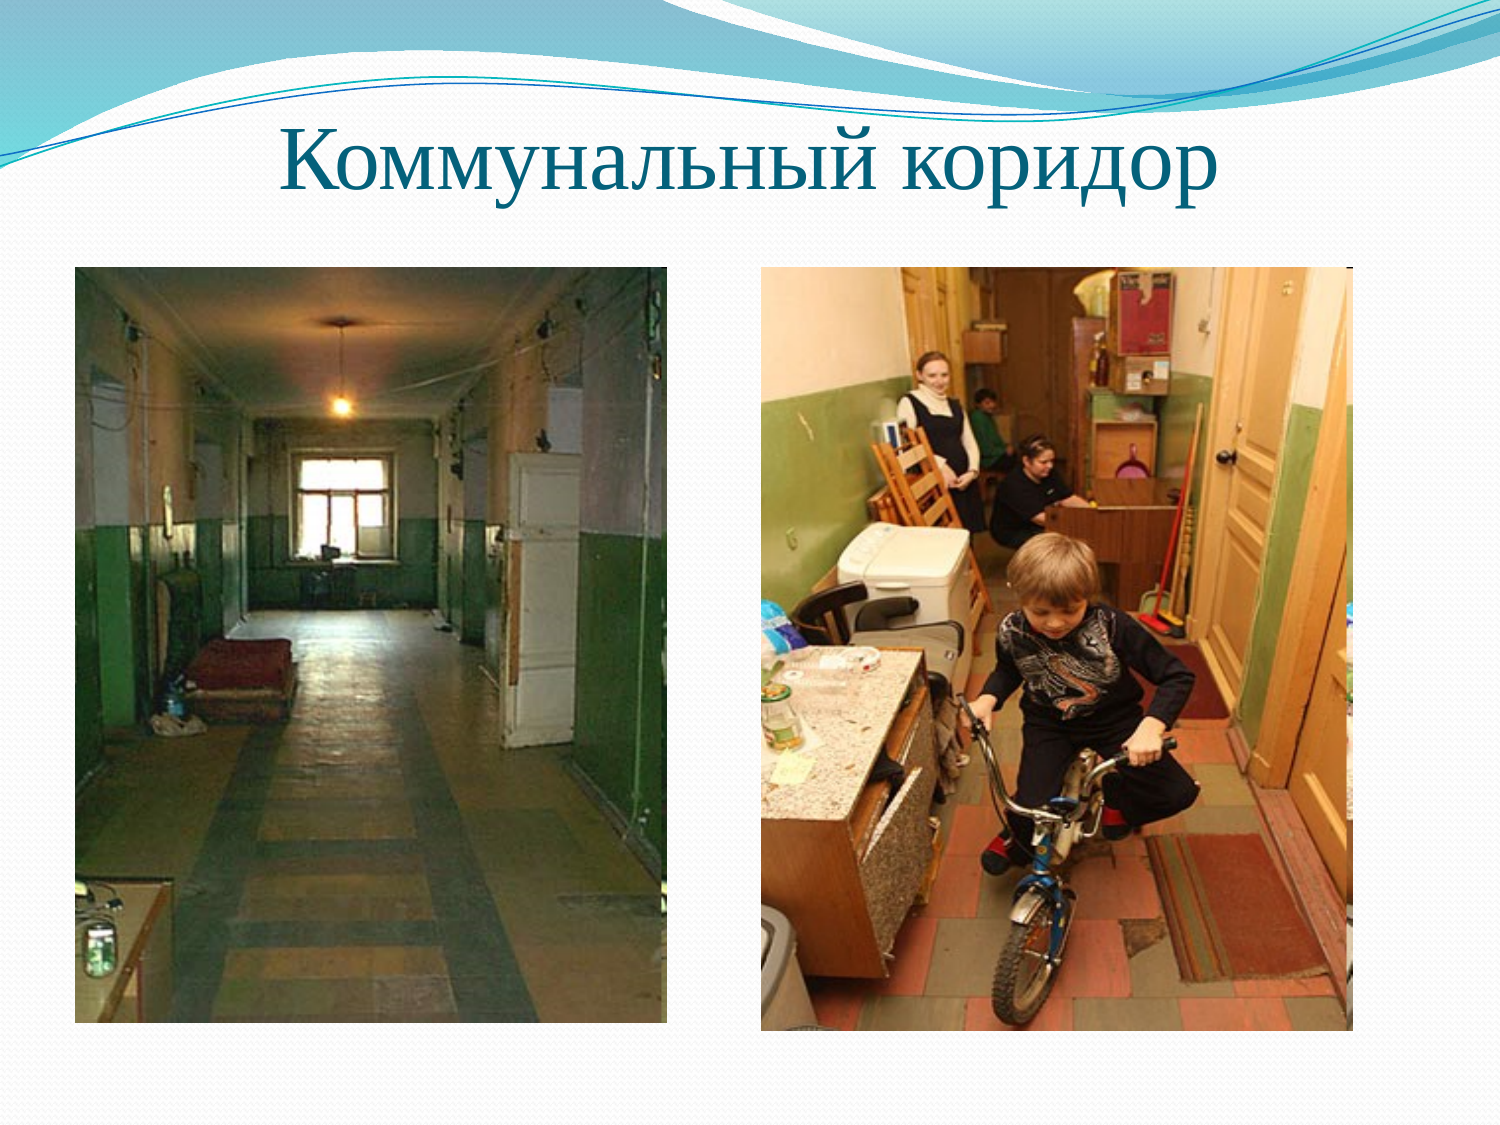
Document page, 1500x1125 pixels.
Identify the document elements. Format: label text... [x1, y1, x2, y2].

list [74, 266, 668, 1023]
title Коммунальный коридор [74, 115, 1426, 209]
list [761, 266, 1353, 1031]
